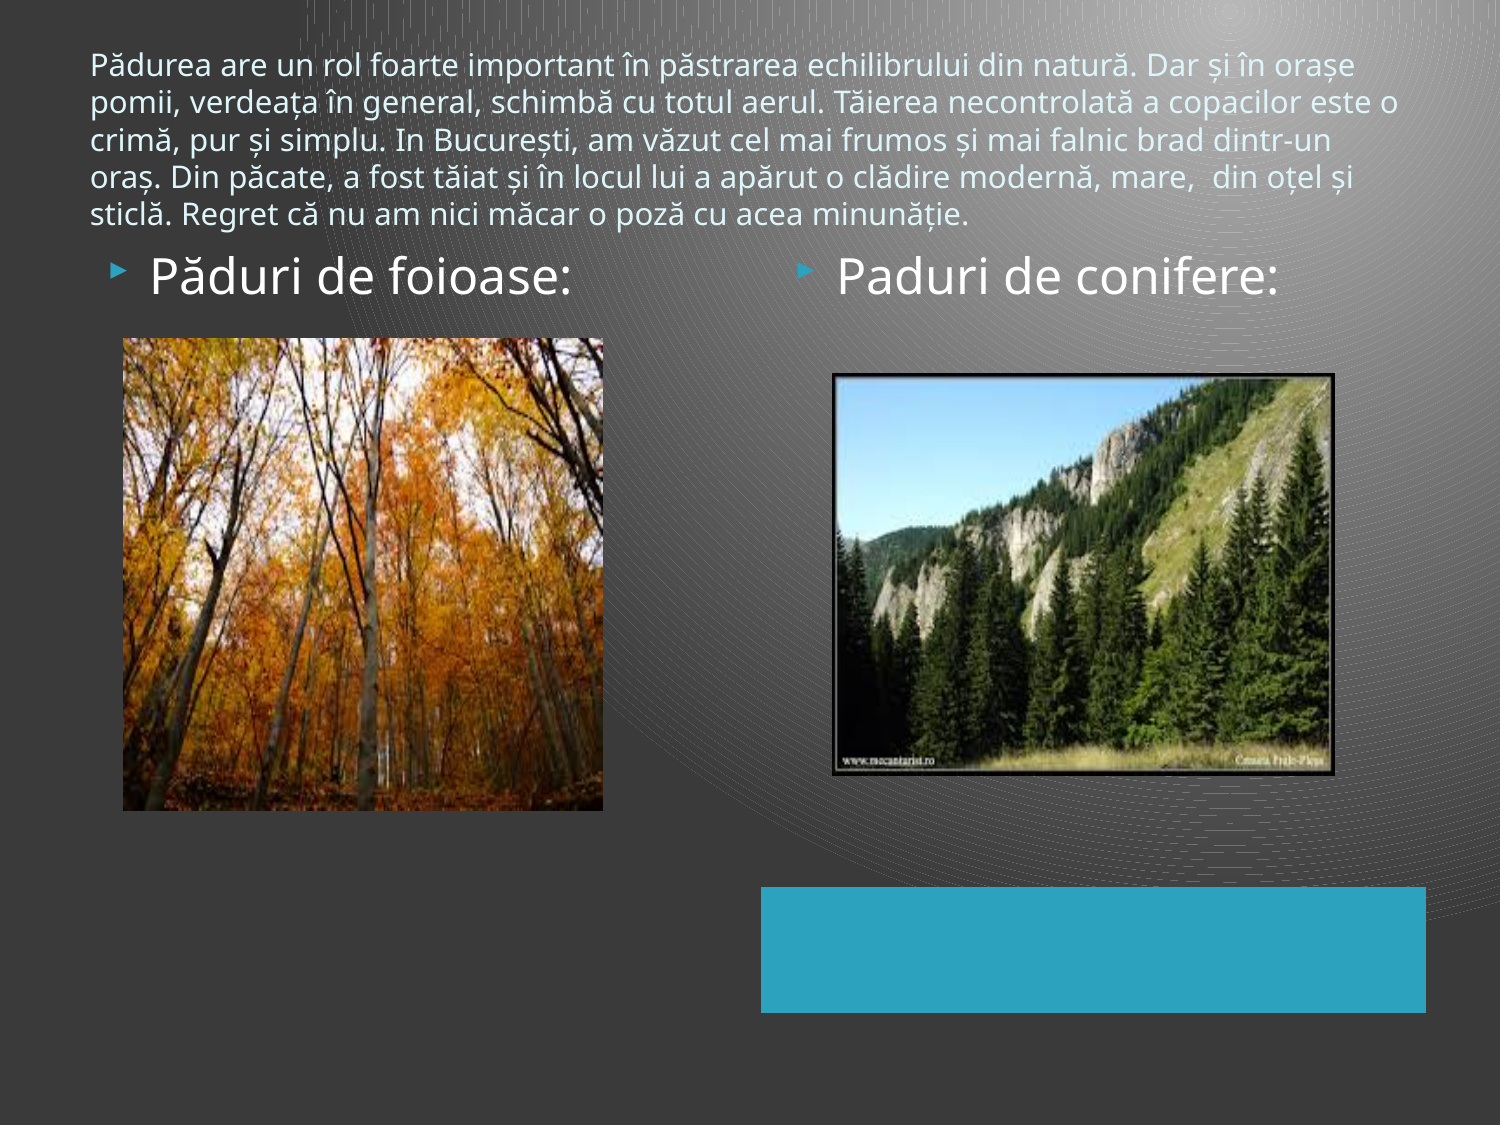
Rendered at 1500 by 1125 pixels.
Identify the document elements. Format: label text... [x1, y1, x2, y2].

picture [832, 373, 1335, 776]
title Pădurea are un rol foarte important în păstrarea echilibrului din natură. Dar și în orașe pomii, verdeața în general, schimbă cu totul aerul. Tăierea necontrolată a copacilor este o crimă, pur și simplu. In București, am văzut cel mai frumos și mai falnic brad dintr-un oraș. Din păcate, a fost tăiat și în locul lui a apărut o clădire modernă, mare, din oțel și sticlă. Regret că nu am nici măcar o poză cu acea minunăție. [75, 44, 1425, 233]
picture [123, 337, 603, 811]
list Păduri de foioase: [75, 236, 738, 884]
list Paduri de conifere: [761, 236, 1425, 884]
list [761, 887, 1426, 1013]
